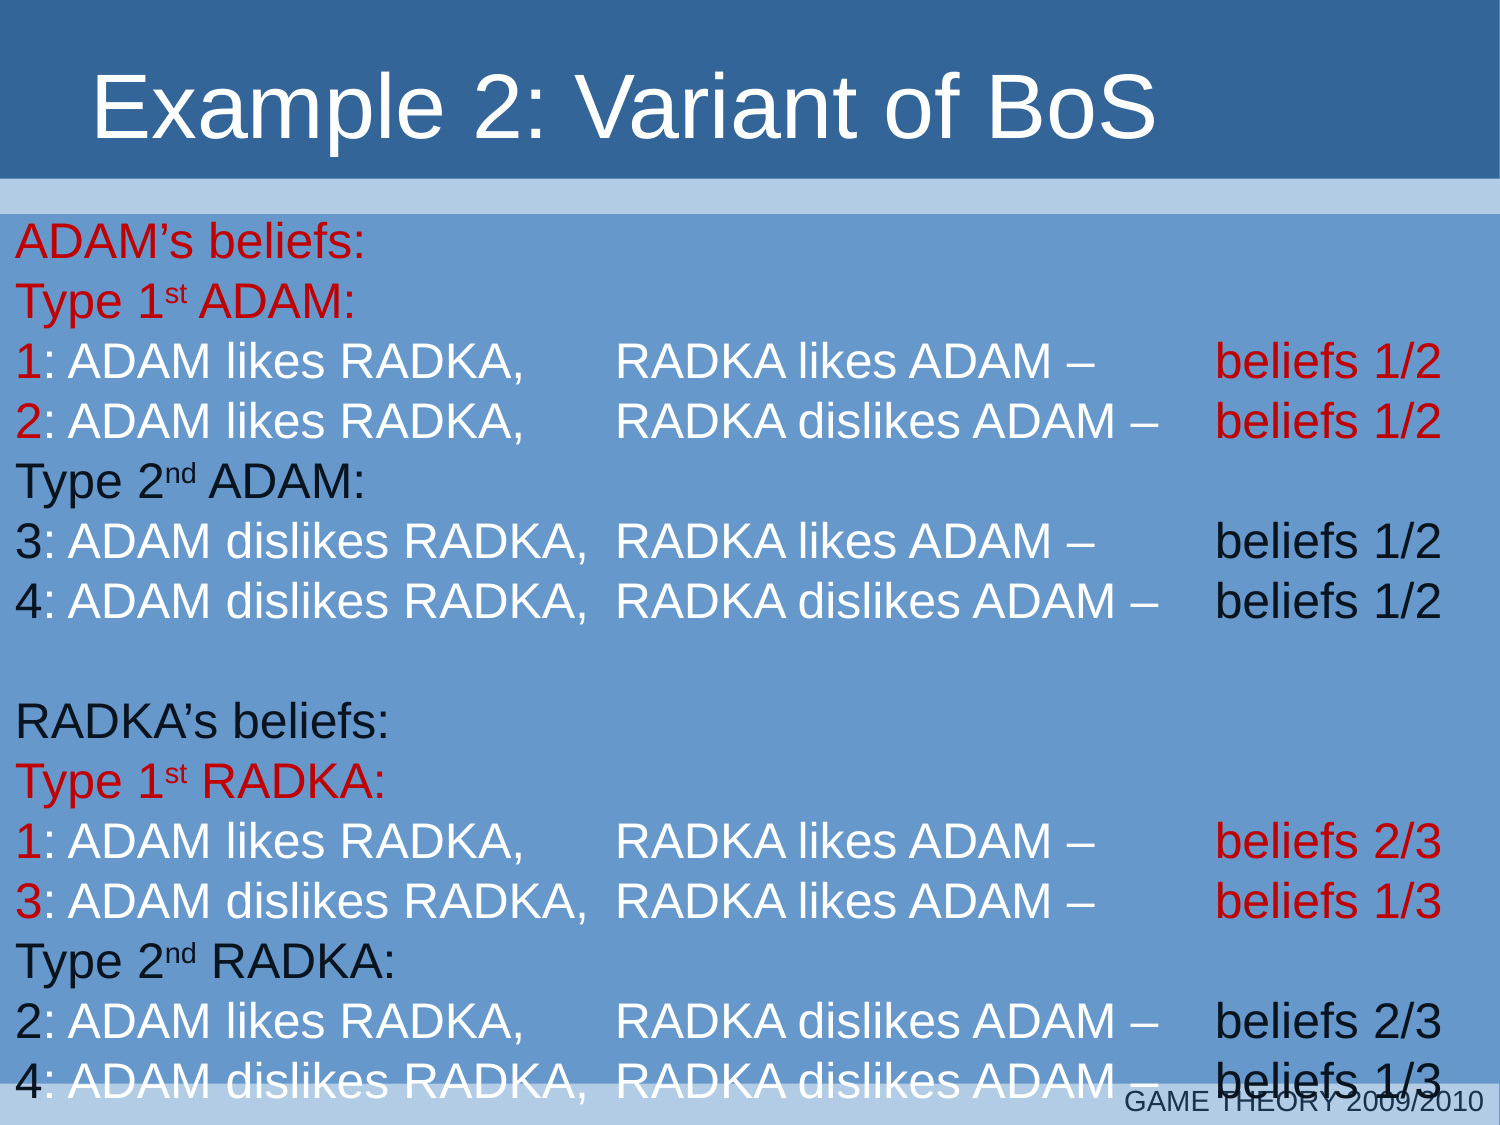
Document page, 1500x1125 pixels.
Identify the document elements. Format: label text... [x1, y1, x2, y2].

title Example 2: Variant of BoS [74, 42, 1436, 162]
text_box ADAM’s beliefs: Type 1st ADAM: 1: ADAM likes RADKA, RADKA likes ADAM – beliefs 1/2 2: ADAM likes RADKA, RADKA dislikes ADAM – beliefs 1/2 Type 2nd ADAM: 3: ADAM dislikes RADKA, RADKA likes ADAM – beliefs 1/2 4: ADAM dislikes RADKA, RADKA dislikes ADAM – beliefs 1/2 RADKA’s beliefs: Type 1st RADKA: 1: ADAM likes RADKA, RADKA likes ADAM – beliefs 2/3 3: ADAM dislikes RADKA, RADKA likes ADAM – beliefs 1/3 Type 2nd RADKA: 2: ADAM likes RADKA, RADKA dislikes ADAM – beliefs 2/3 4: ADAM dislikes RADKA, RADKA dislikes ADAM – beliefs 1/3 [0, 201, 1500, 1125]
